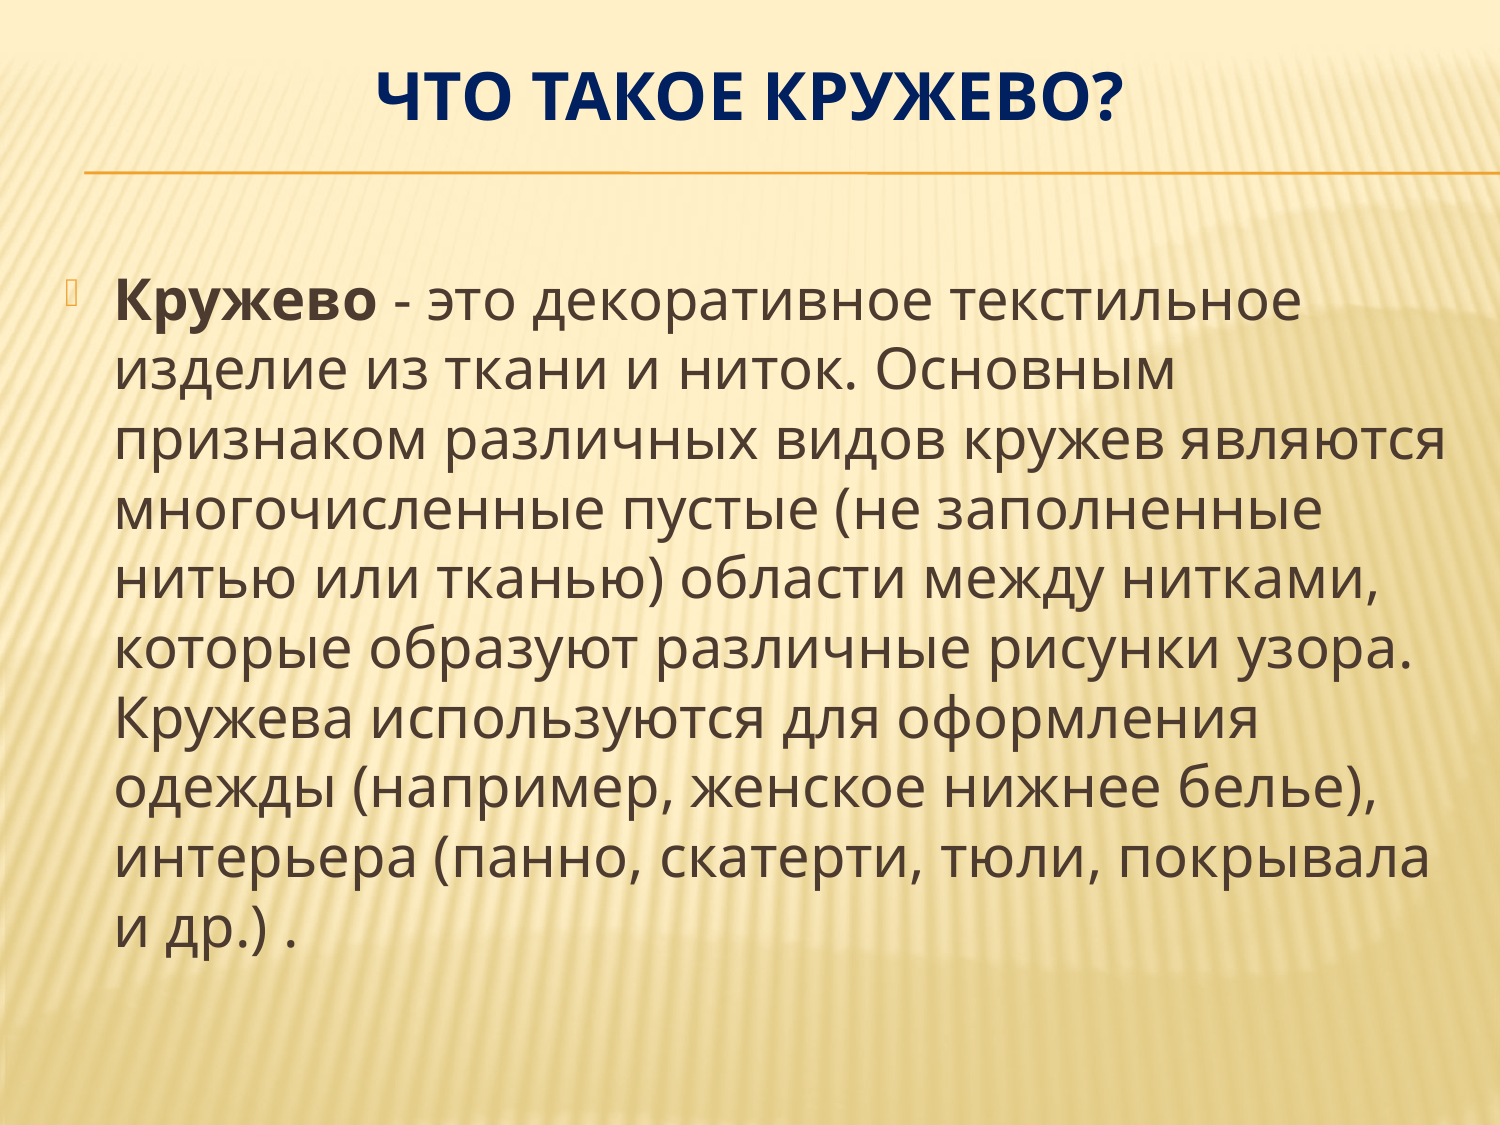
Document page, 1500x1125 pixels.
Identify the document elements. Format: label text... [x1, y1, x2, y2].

list Кружево - это декоративное текстильное изделие из ткани и ниток. Основным признаком различных видов кружев являются многочисленные пустые (не заполненные нитью или тканью) области между нитками, которые образуют различные рисунки узора. Кружева используются для оформления одежды (например, женское нижнее белье), интерьера (панно, скатерти, тюли, покрывала и др.) . [50, 254, 1475, 998]
title Что такое кружево? [75, 35, 1425, 153]
